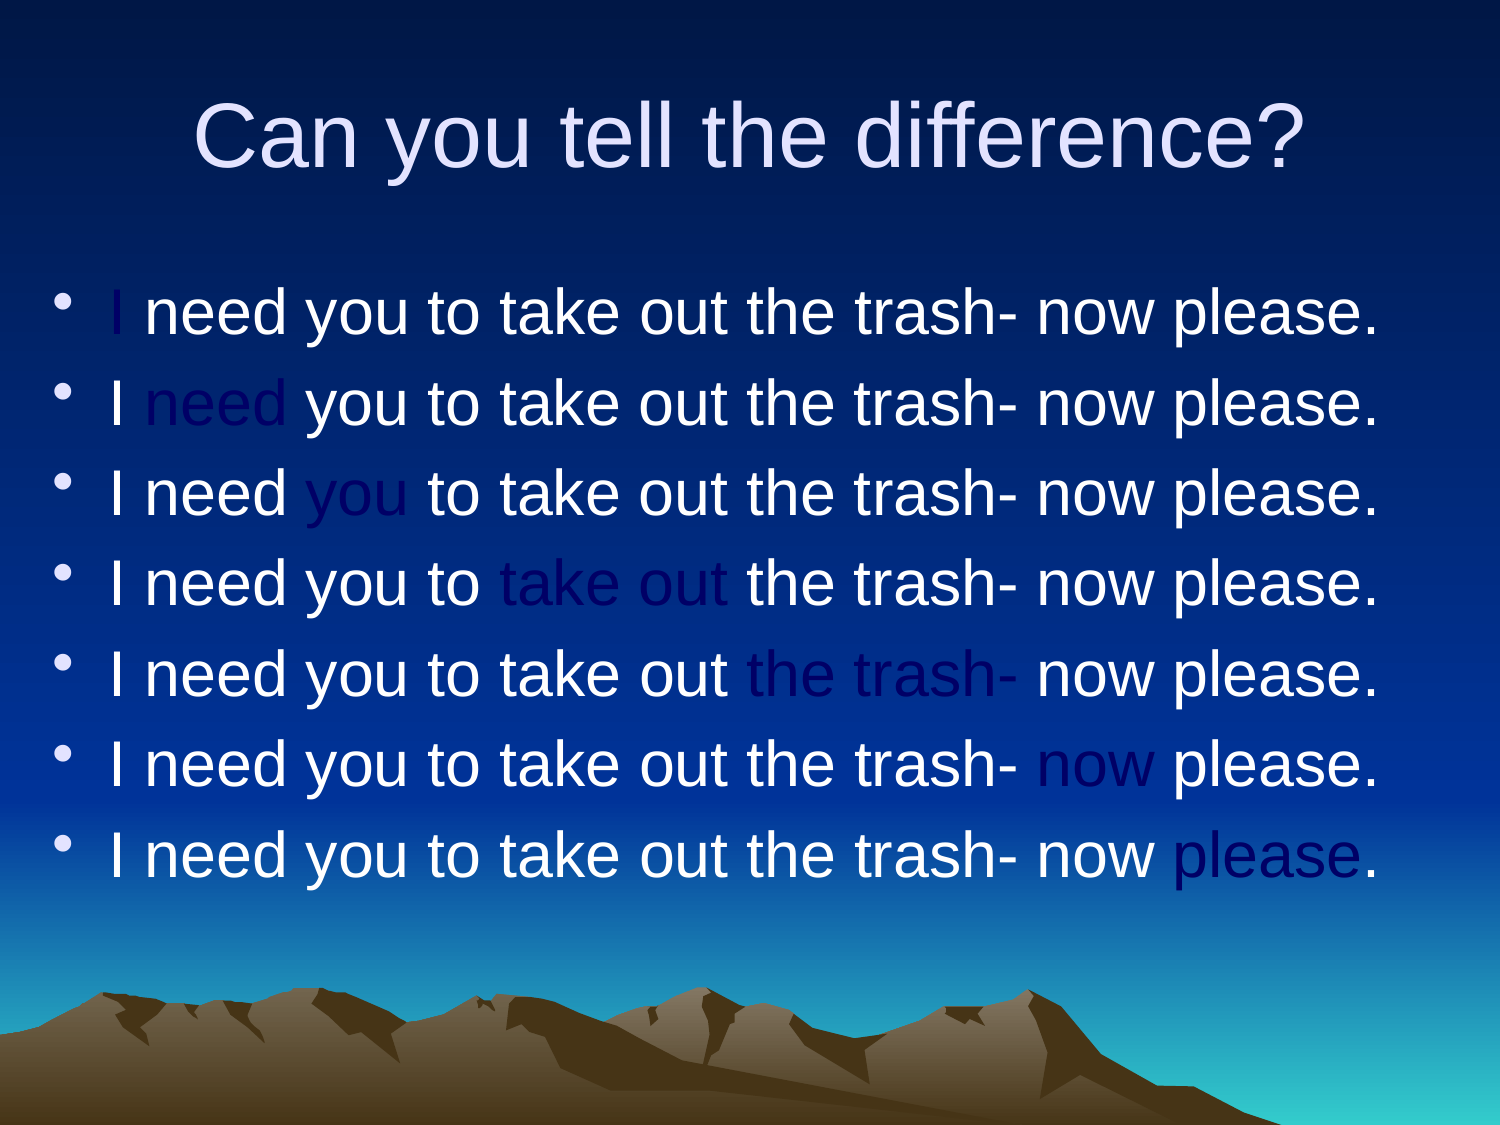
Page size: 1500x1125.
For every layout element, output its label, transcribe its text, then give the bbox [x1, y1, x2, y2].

list I need you to take out the trash- now please. I need you to take out the trash- now please. I need you to take out the trash- now please. I need you to take out the trash- now please. I need you to take out the trash- now please. I need you to take out the trash- now please. I need you to take out the trash- now please. [37, 262, 1426, 1088]
title Can you tell the difference? [75, 37, 1425, 225]
